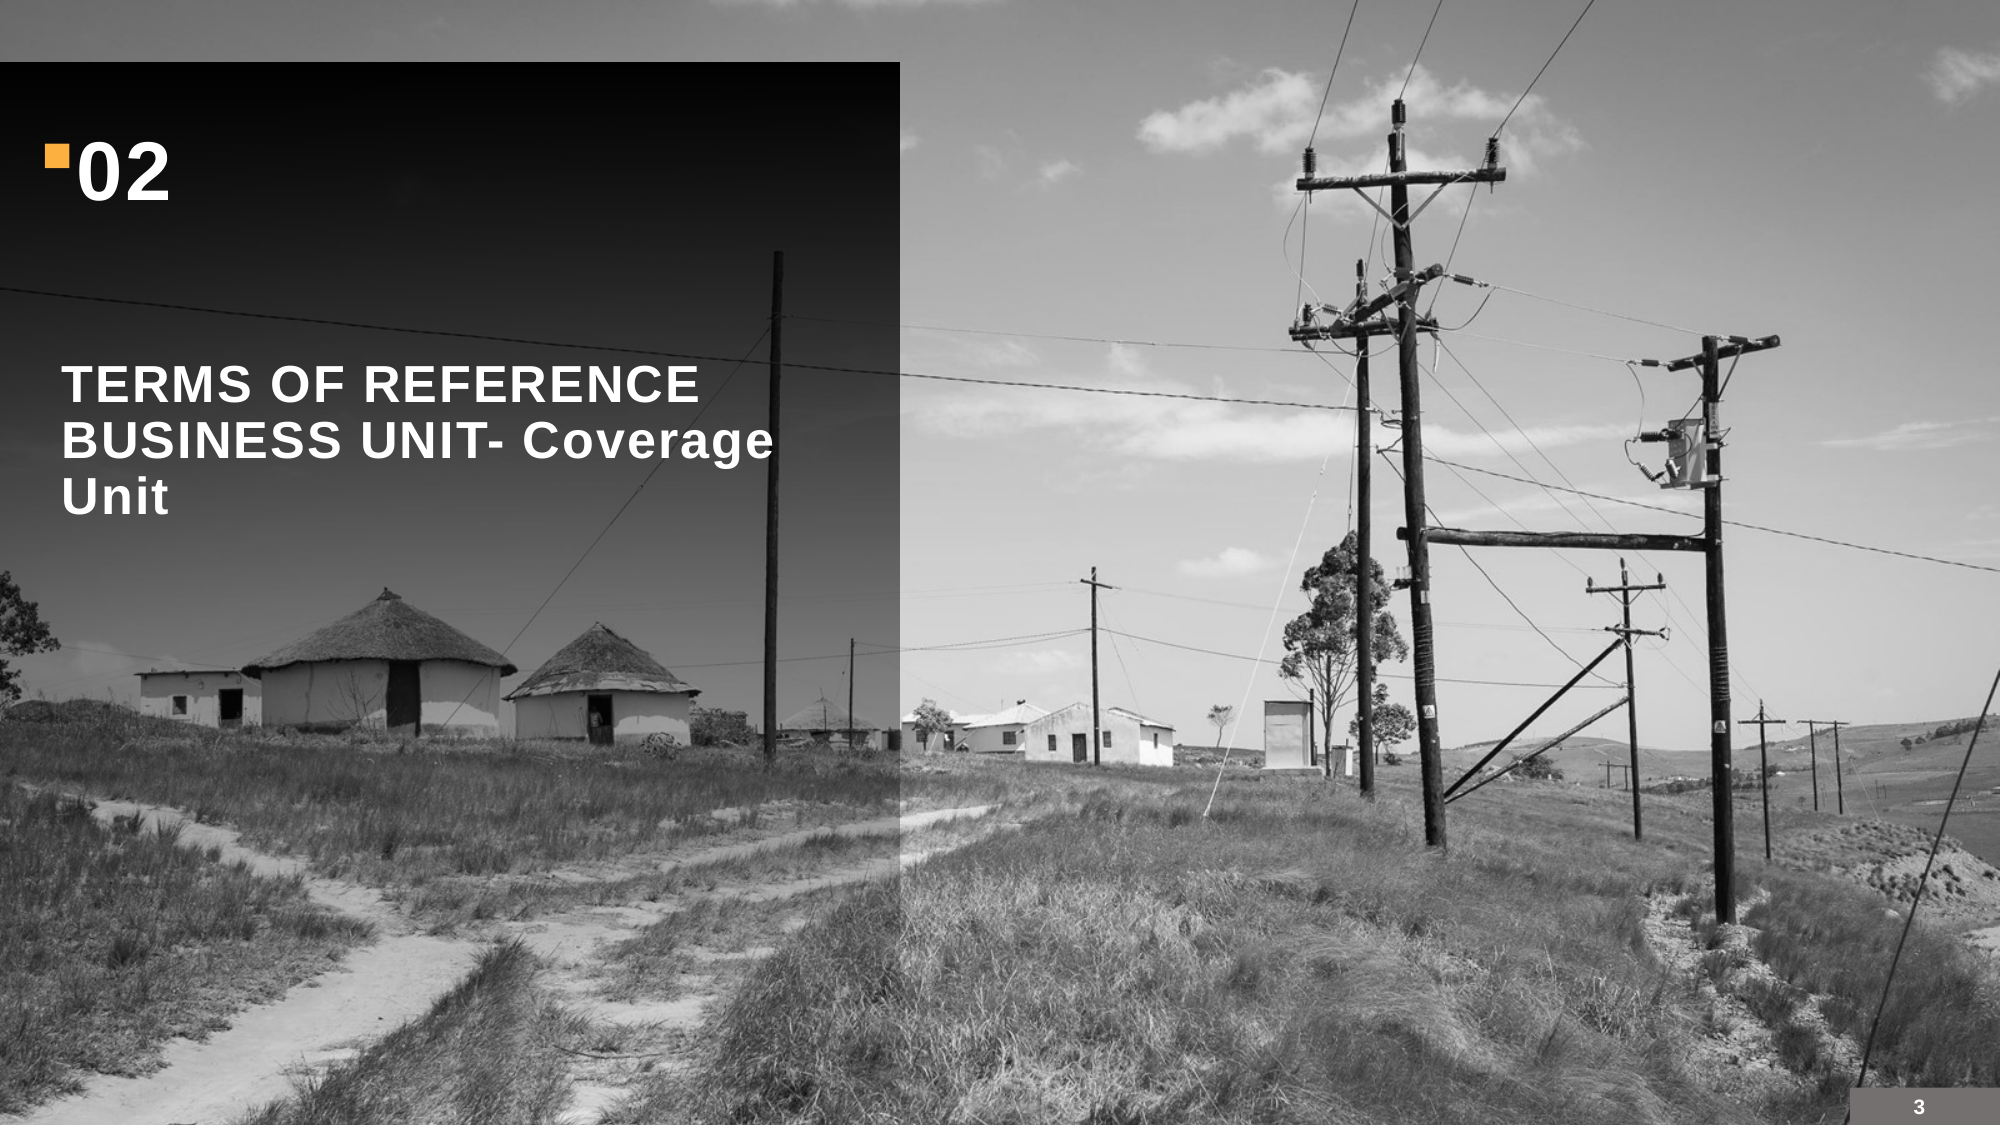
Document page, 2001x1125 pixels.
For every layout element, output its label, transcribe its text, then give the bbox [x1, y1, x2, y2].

title 02 [23, 79, 799, 255]
text_box TERMS OF REFERENCE BUSINESS UNIT- Coverage Unit [49, 330, 875, 588]
